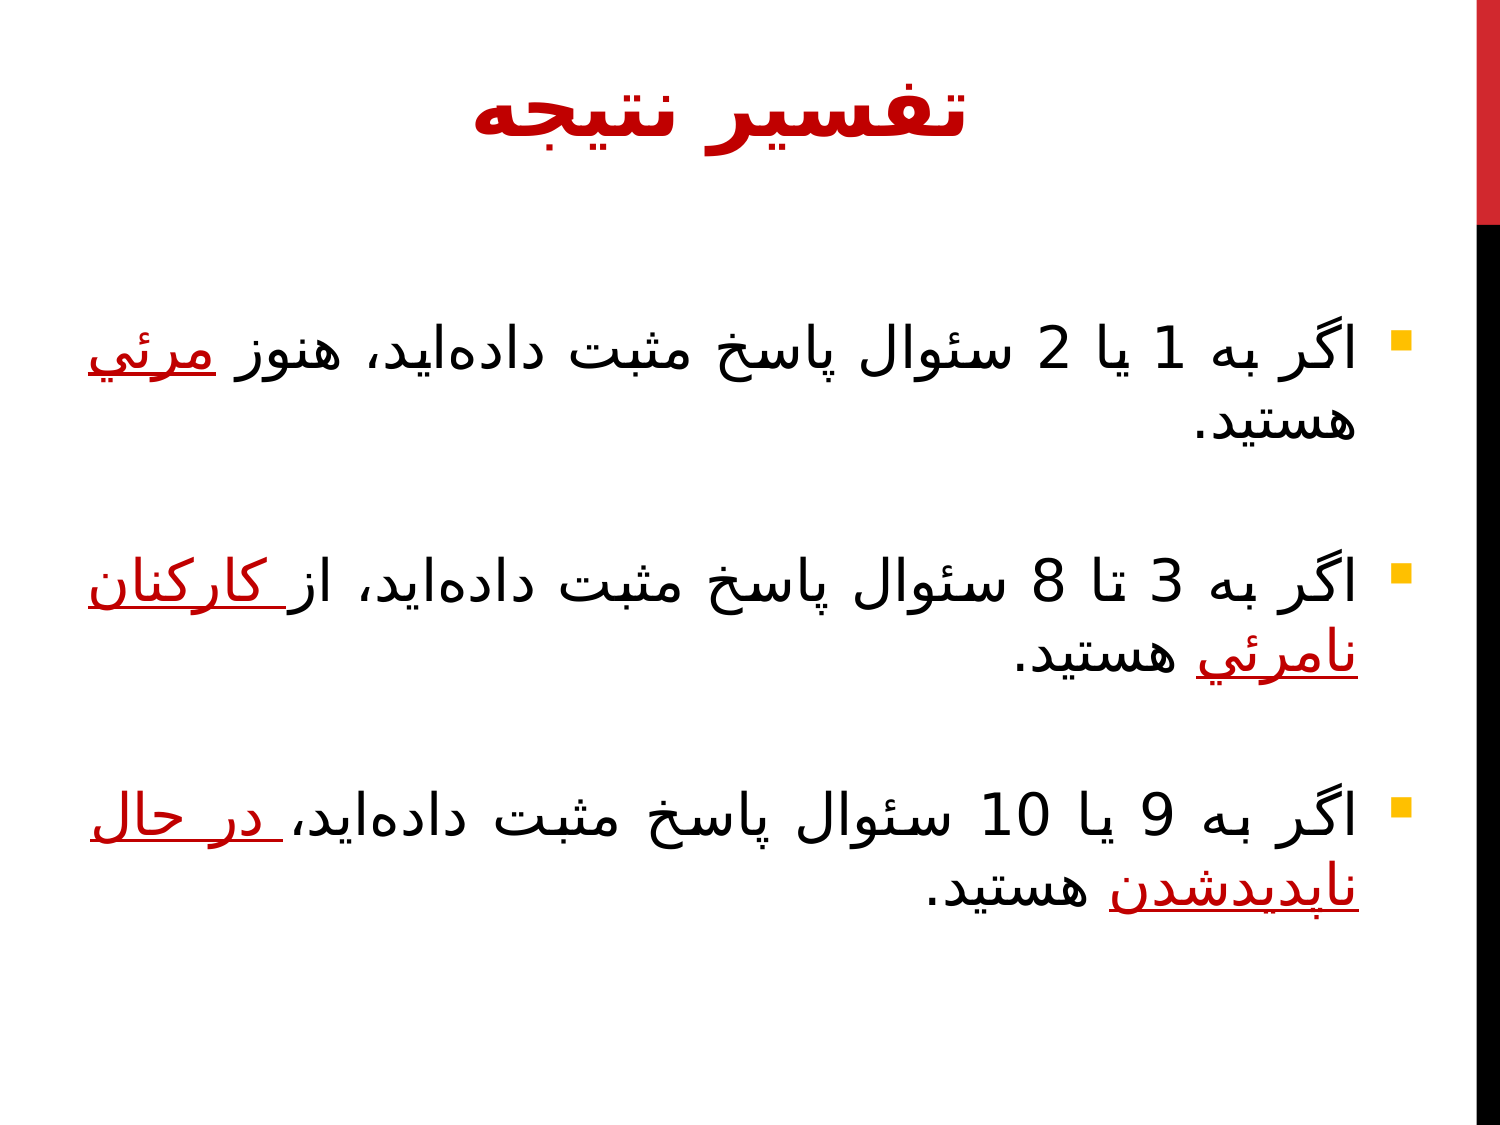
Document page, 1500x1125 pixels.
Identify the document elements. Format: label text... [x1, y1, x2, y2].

text_box اگر به 1 يا 2 سئوال پاسخ مثبت داده‌ايد، هنوز مرئي هستيد. اگر به 3 تا 8 سئوال پاسخ مثبت داده‌ايد، از كاركنان نامرئي هستيد. اگر به 9 يا 10 سئوال پاسخ مثبت داده‌ايد، در حال ناپديدشدن هستيد. [70, 302, 1430, 925]
text_box تفسیر نتیجه [77, 25, 1365, 161]
